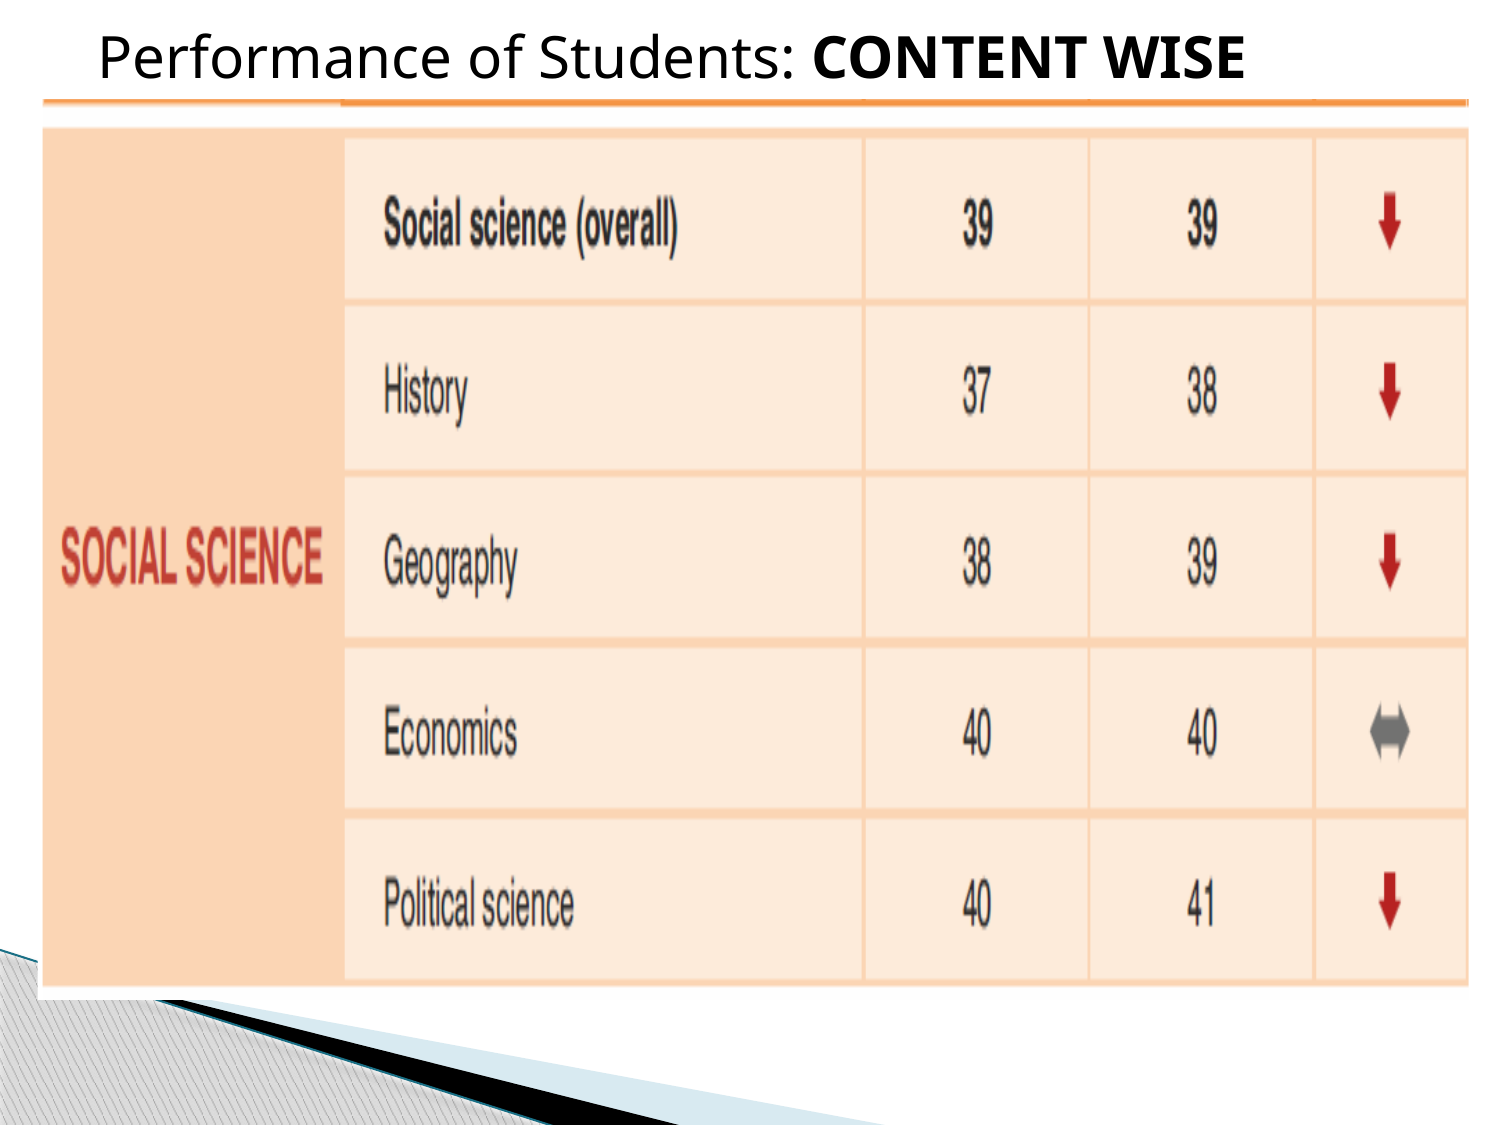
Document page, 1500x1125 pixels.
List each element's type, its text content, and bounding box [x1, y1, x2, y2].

text_box Performance of Students: CONTENT WISE [37, 13, 1307, 98]
picture [37, 99, 1470, 1000]
